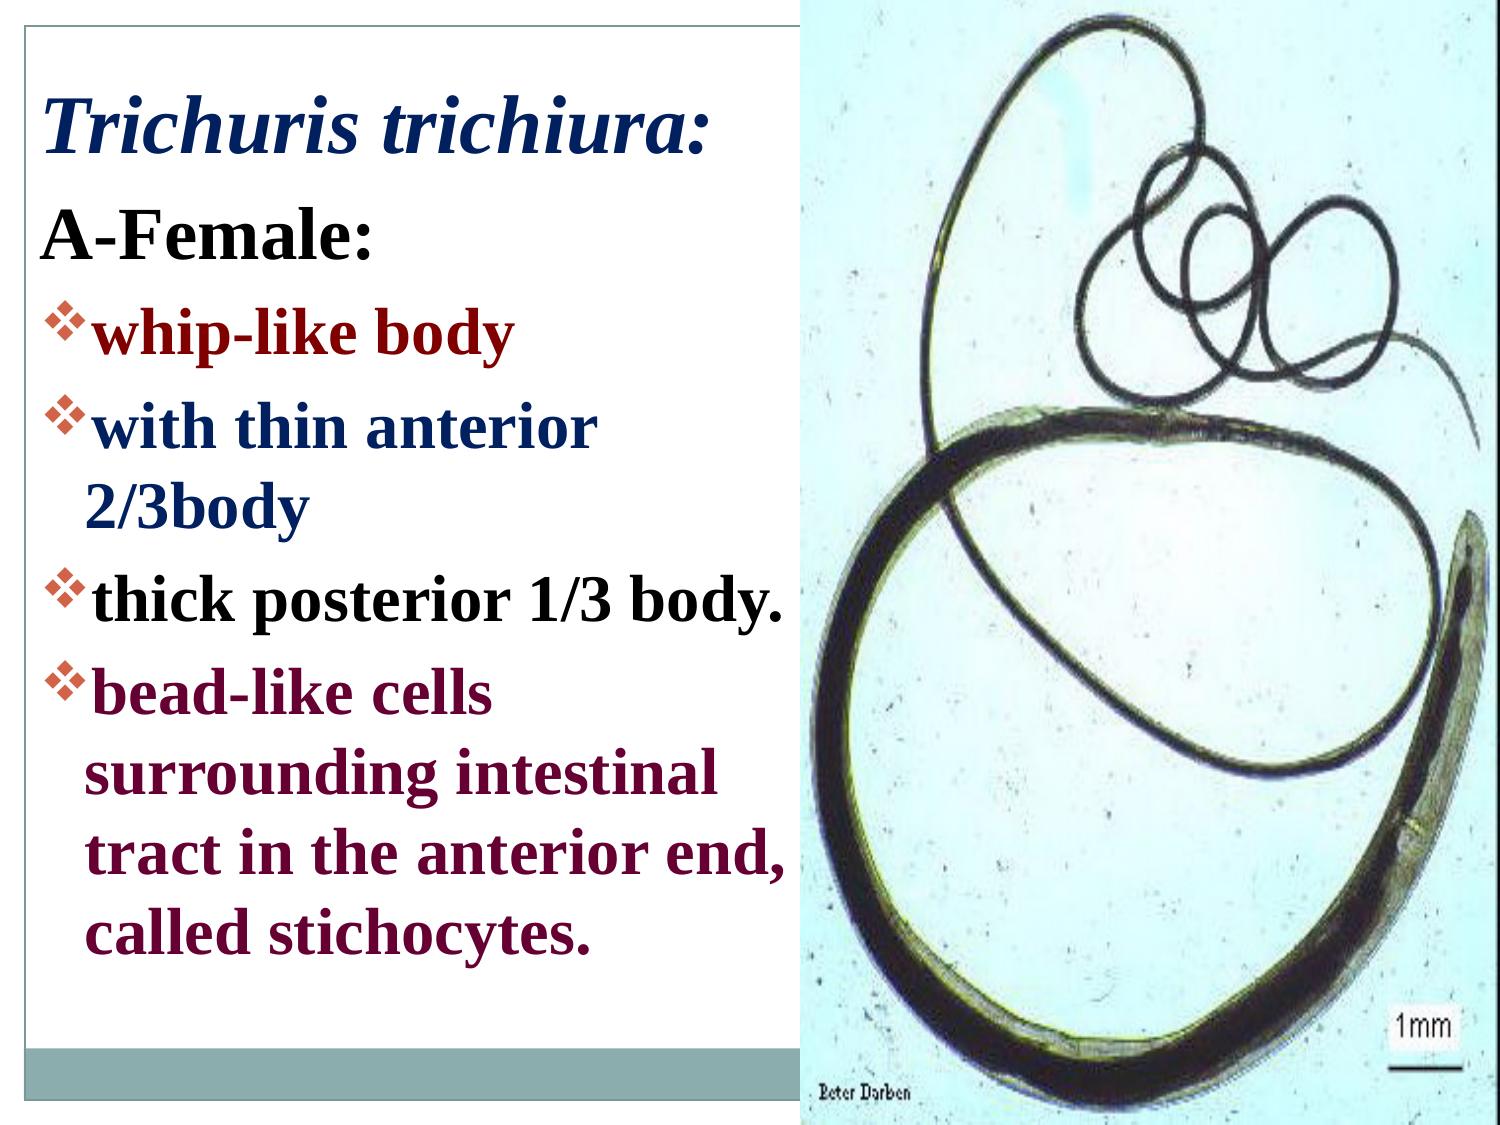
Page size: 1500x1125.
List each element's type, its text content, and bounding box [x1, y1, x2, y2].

picture [799, 0, 1500, 1125]
list Trichuris trichiura: A-Female: whip-like body with thin anterior 2/3body thick posterior 1/3 body. bead-like cells surrounding intestinal tract in the anterior end, called stichocytes. [24, 62, 792, 1001]
